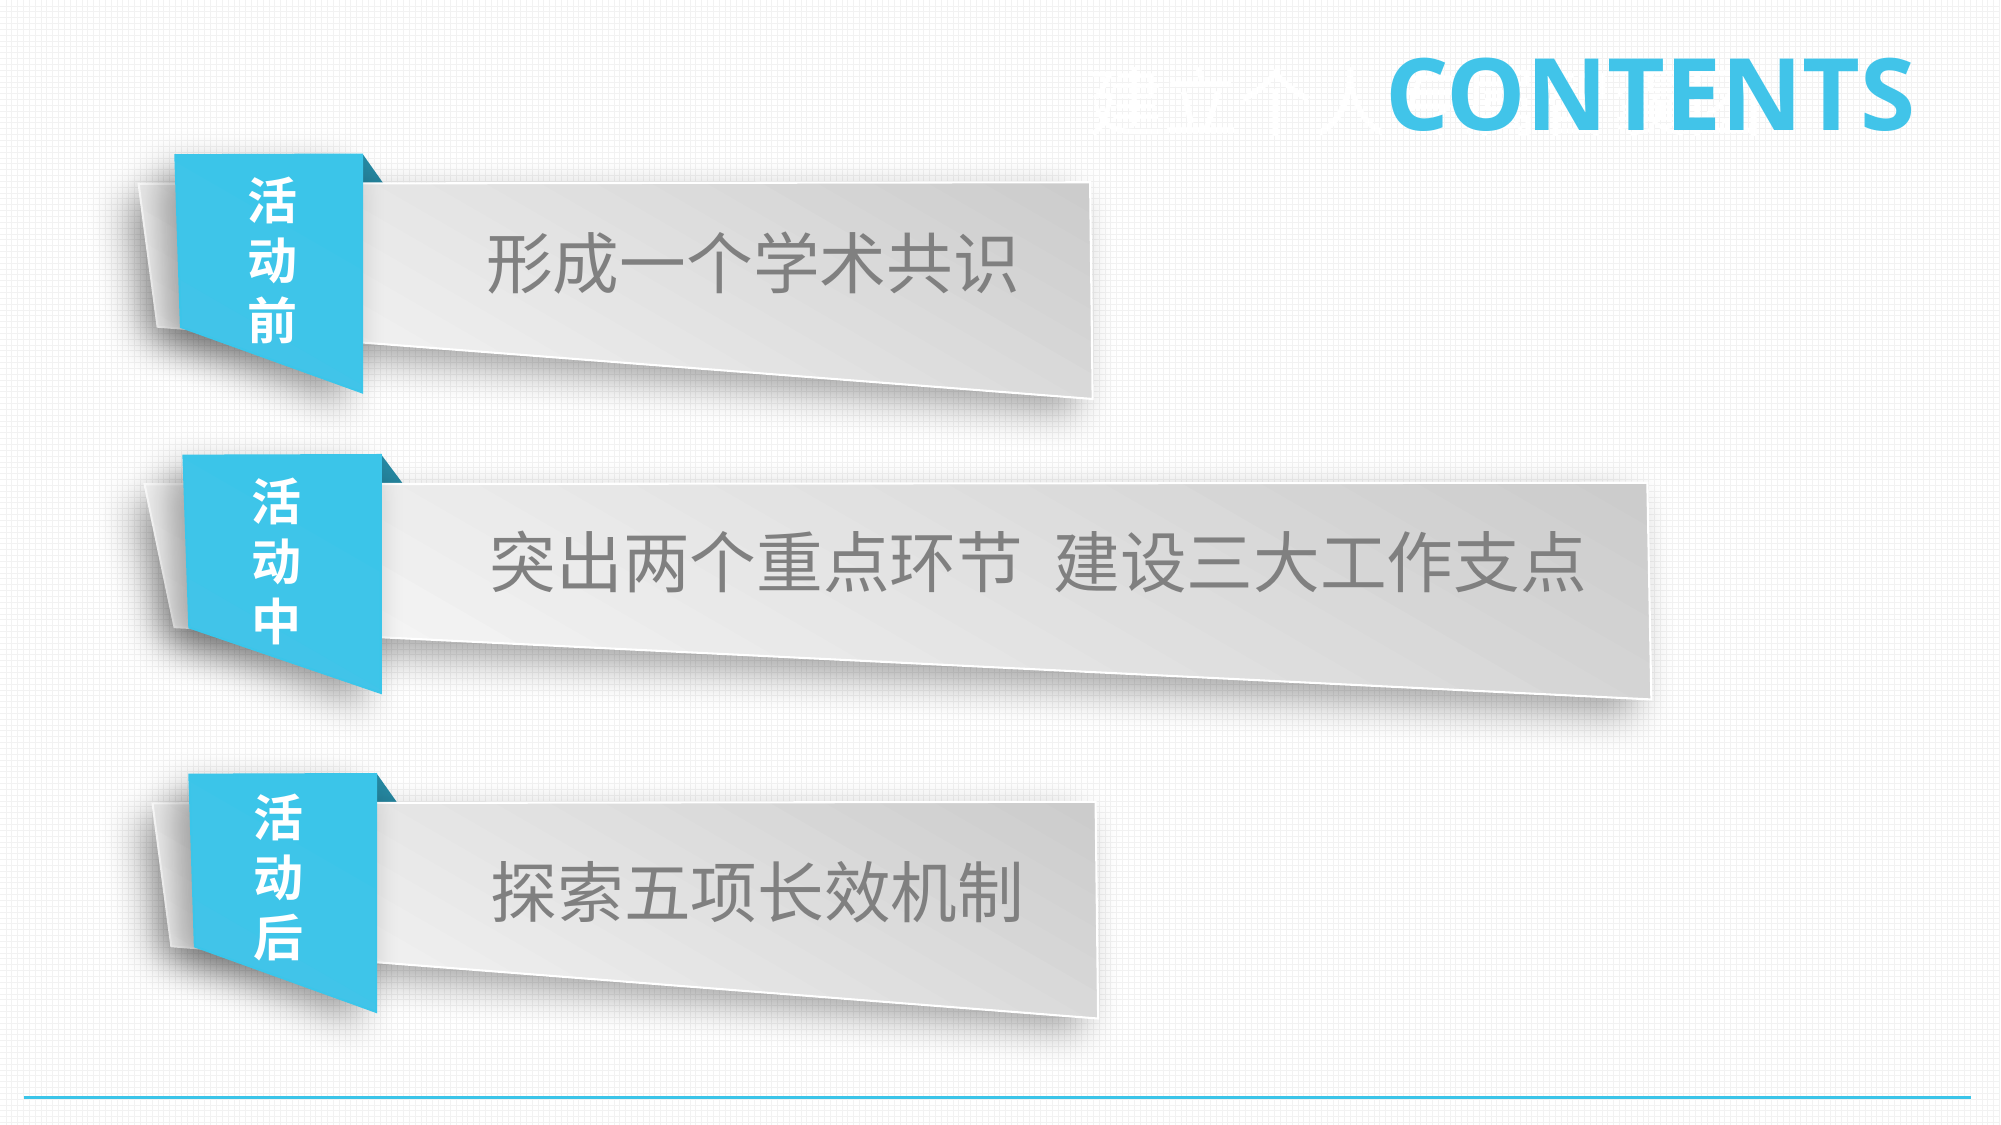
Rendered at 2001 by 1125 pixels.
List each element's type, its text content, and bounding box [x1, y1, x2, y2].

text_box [144, 454, 1652, 700]
text_box 建立个人专属智囊团 [1073, 48, 1370, 154]
text_box CONTENTS [1370, 23, 1931, 158]
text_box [152, 774, 1099, 1019]
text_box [138, 154, 1093, 400]
